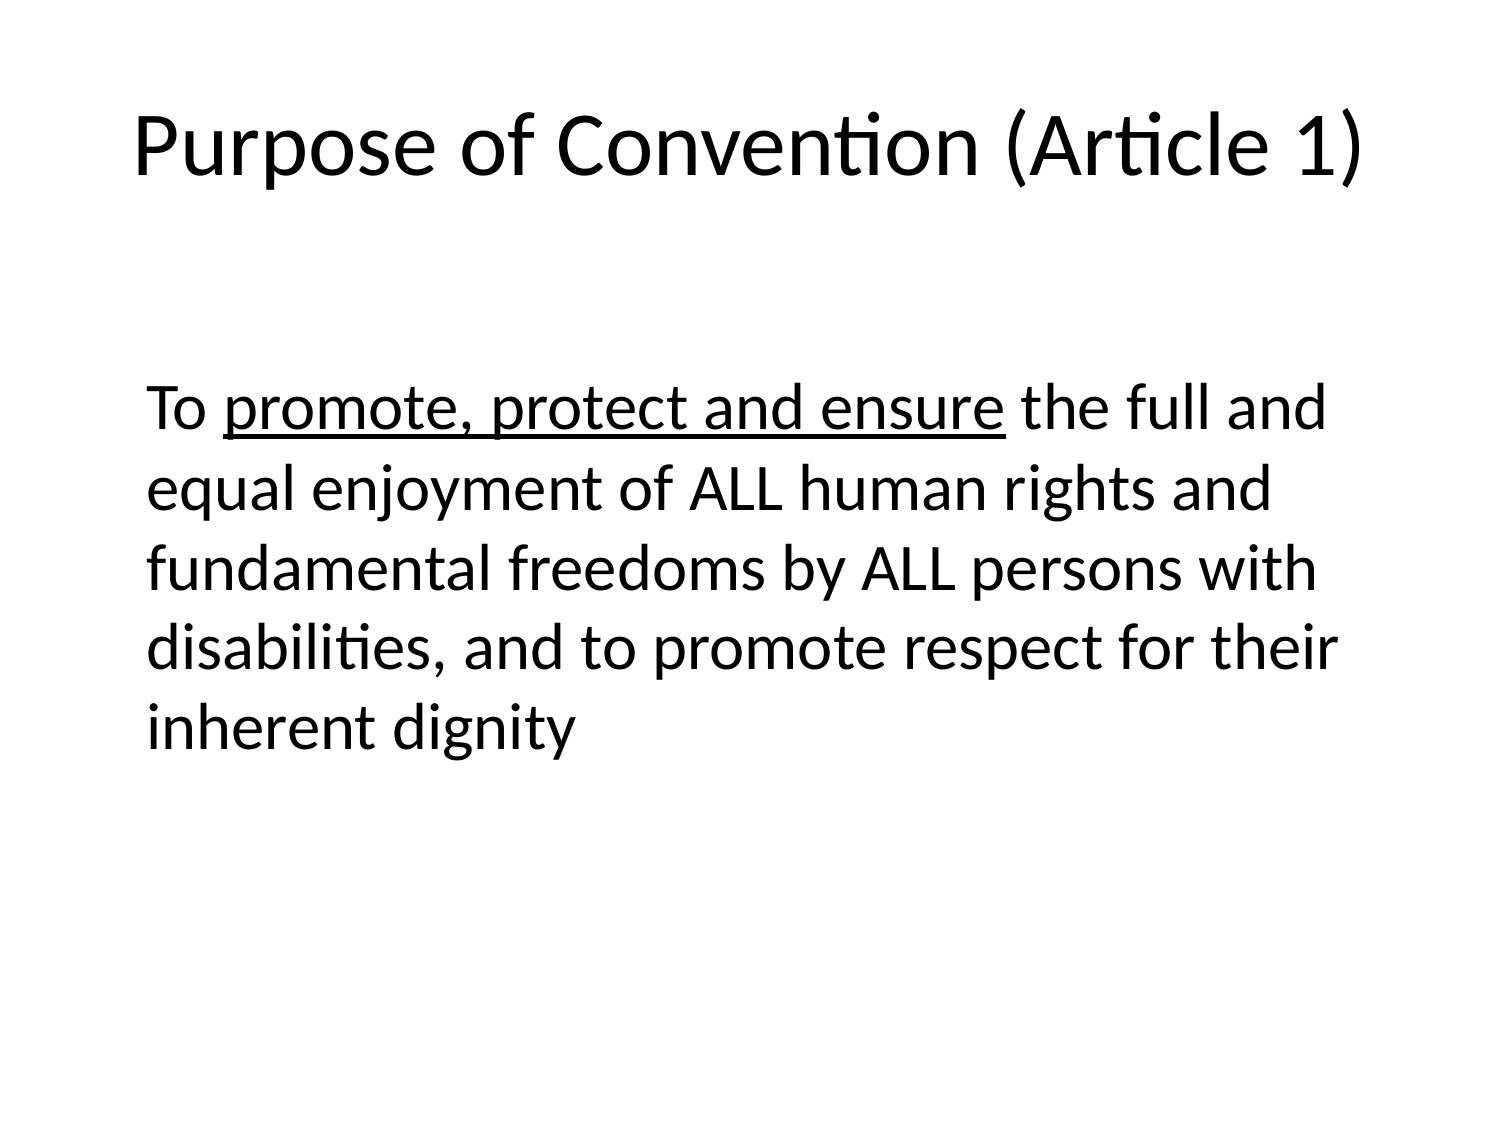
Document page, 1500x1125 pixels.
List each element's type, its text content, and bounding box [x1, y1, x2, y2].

title Purpose of Convention (Article 1) [75, 45, 1425, 233]
list To promote, protect and ensure the full and equal enjoyment of ALL human rights and fundamental freedoms by ALL persons with disabilities, and to promote respect for their inherent dignity [75, 262, 1425, 1005]
